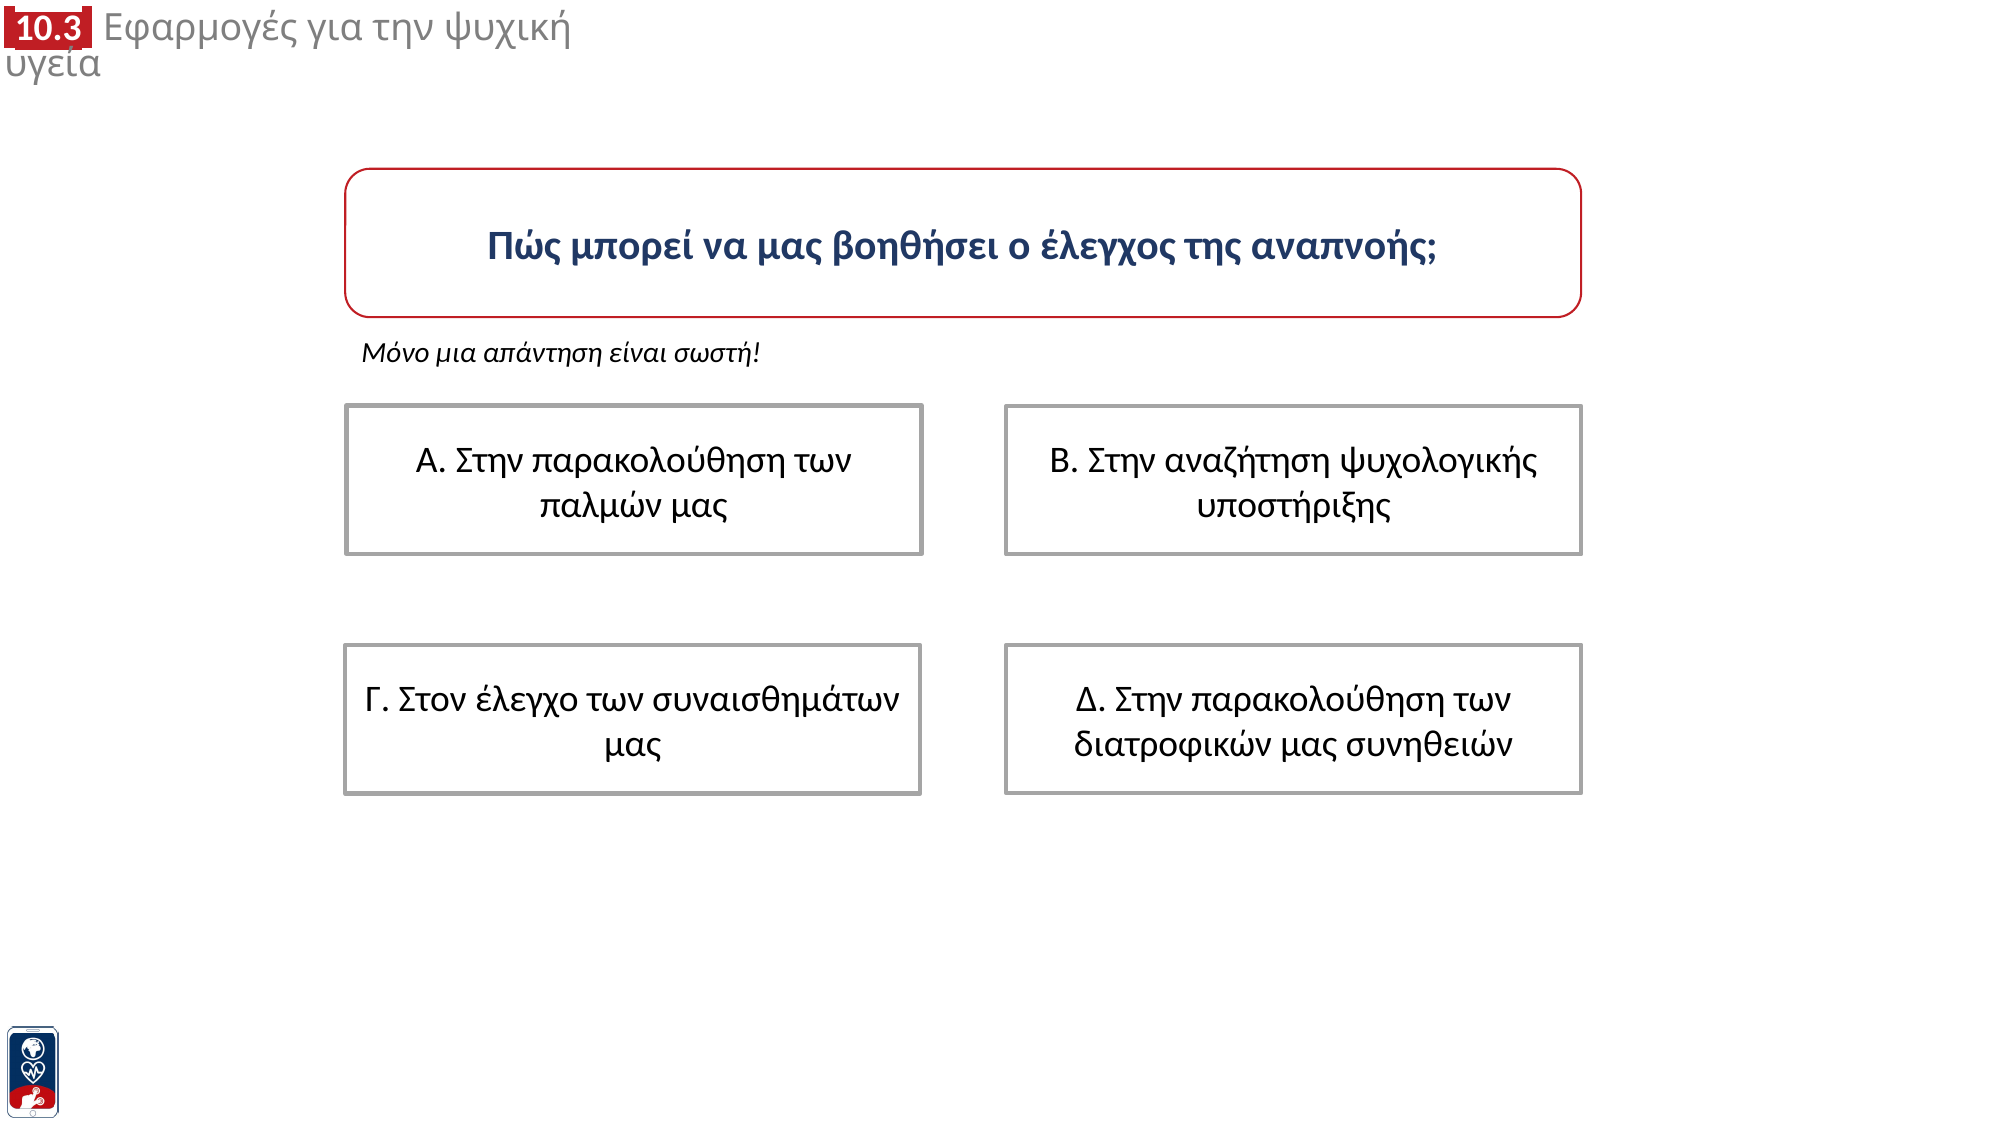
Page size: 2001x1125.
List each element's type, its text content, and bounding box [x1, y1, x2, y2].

text_box Γ. Στον έλεγχο των συναισθημάτων μας [343, 643, 922, 796]
text_box Μόνο μια απάντηση είναι σωστή! [346, 325, 798, 376]
picture [7, 1026, 59, 1118]
text_box Πώς μπορεί να μας βοηθήσει ο έλεγχος της αναπνοής; [345, 168, 1582, 318]
text_box Δ. Στην παρακολούθηση των διατροφικών μας συνηθειών [1004, 643, 1583, 795]
text_box Α. Στην παρακολούθηση των παλμών μας [344, 403, 924, 556]
text_box Β. Στην αναζήτηση ψυχολογικής υποστήριξης [1004, 404, 1583, 556]
